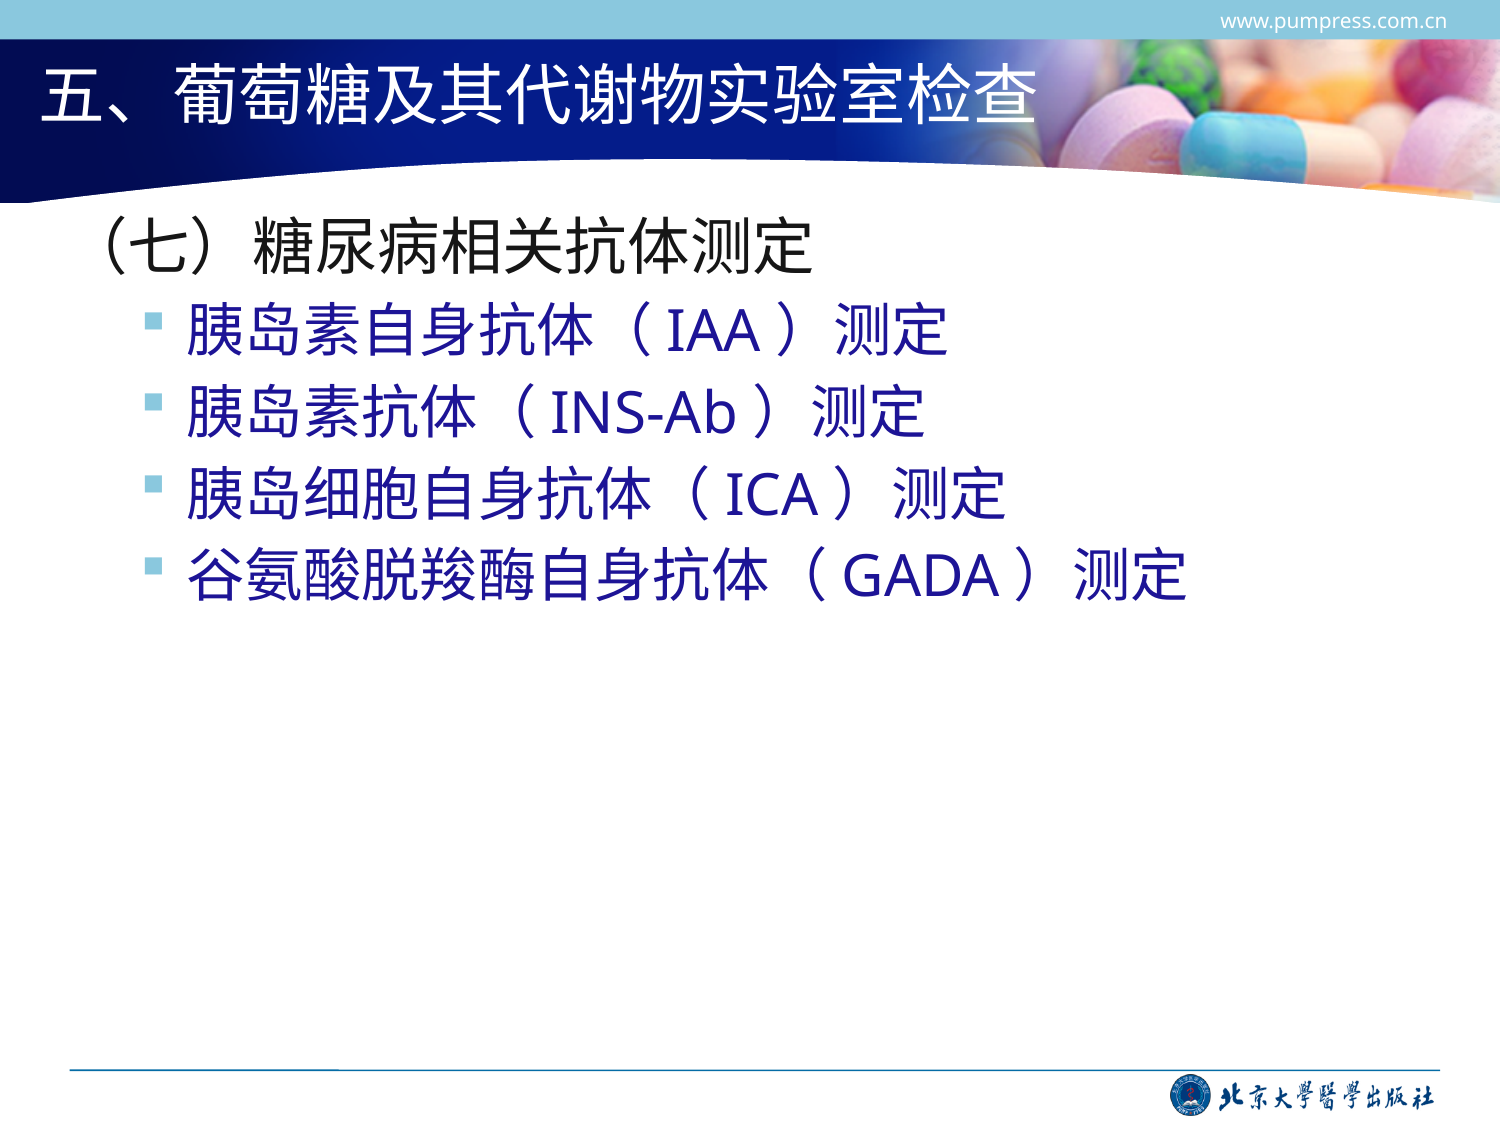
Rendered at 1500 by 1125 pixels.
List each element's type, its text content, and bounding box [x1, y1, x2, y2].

slide_number www.pumpress.com.cn [1024, 0, 1463, 38]
title 五、葡萄糖及其代谢物实验室检查 [23, 46, 1349, 140]
picture [1170, 1074, 1436, 1118]
picture [0, 40, 1500, 203]
list （七）糖尿病相关抗体测定 胰岛素自身抗体（IAA）测定 胰岛素抗体（INS-Ab）测定 胰岛细胞自身抗体（ICA）测定 谷氨酸脱羧酶自身抗体（GADA）测定 [49, 198, 1463, 1026]
